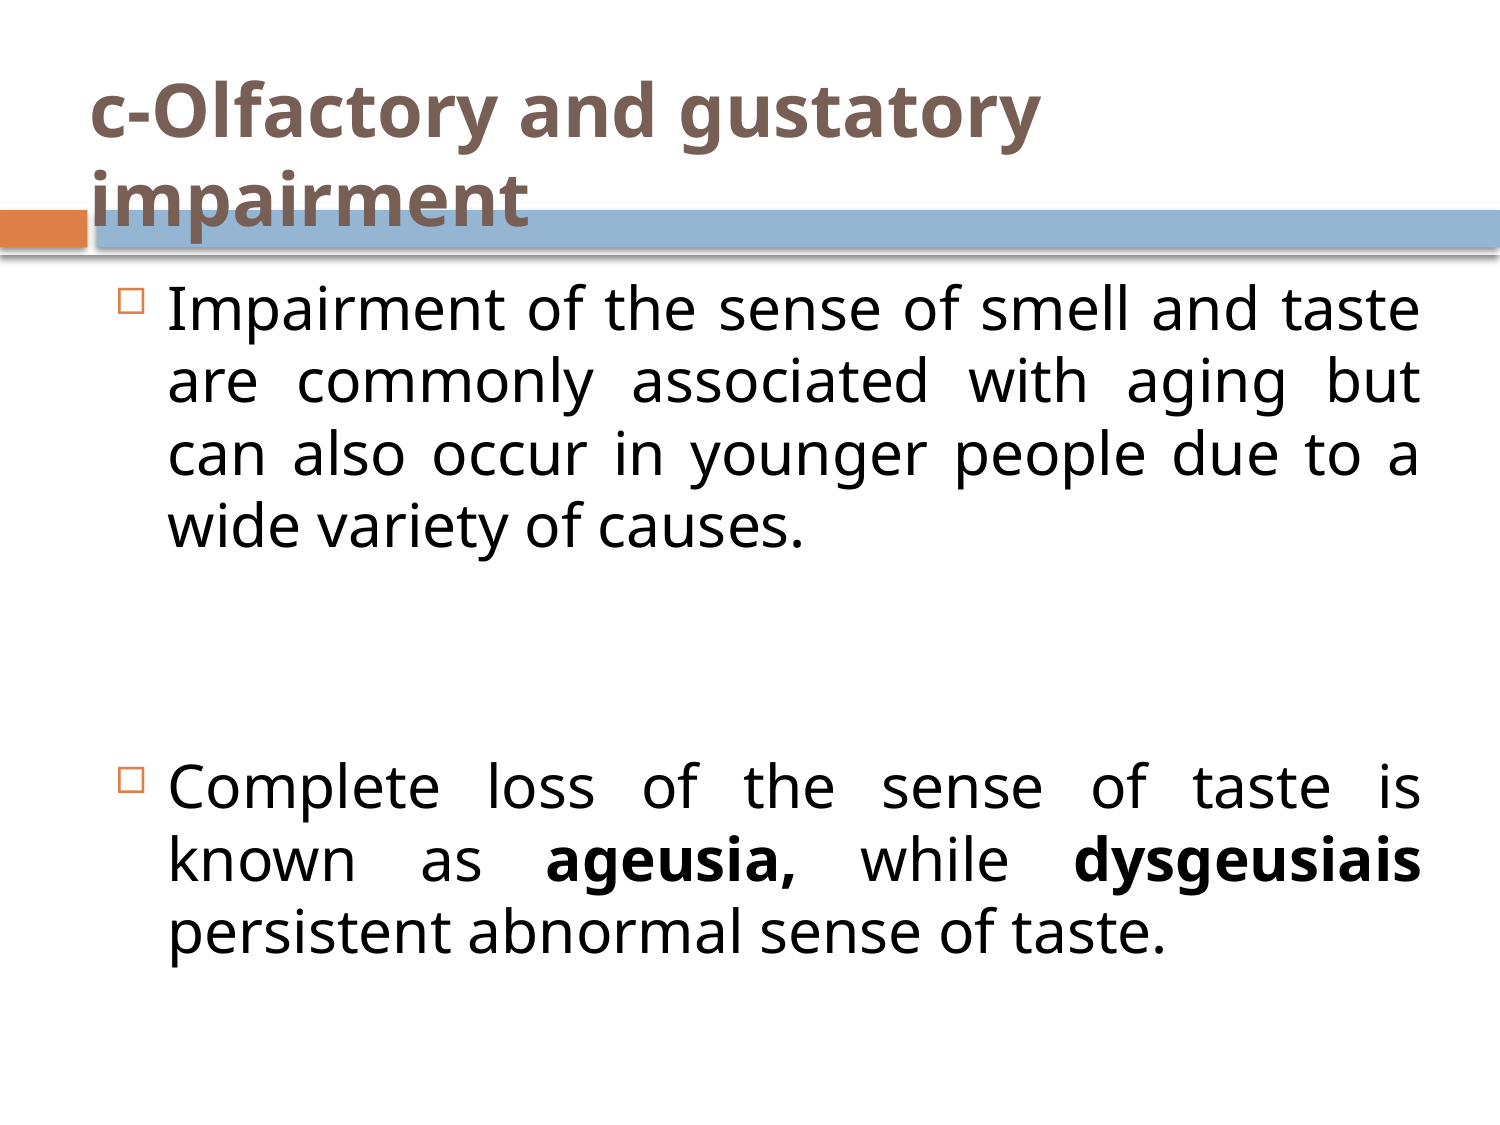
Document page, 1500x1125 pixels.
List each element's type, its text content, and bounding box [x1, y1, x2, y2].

title c-Olfactory and gustatory impairment [75, 0, 1425, 339]
list Impairment of the sense of smell and taste are commonly associated with aging but can also occur in younger people due to a wide variety of causes. Complete loss of the sense of taste is known as ageusia, while dysgeusiais persistent abnormal sense of taste. [100, 262, 1438, 1000]
